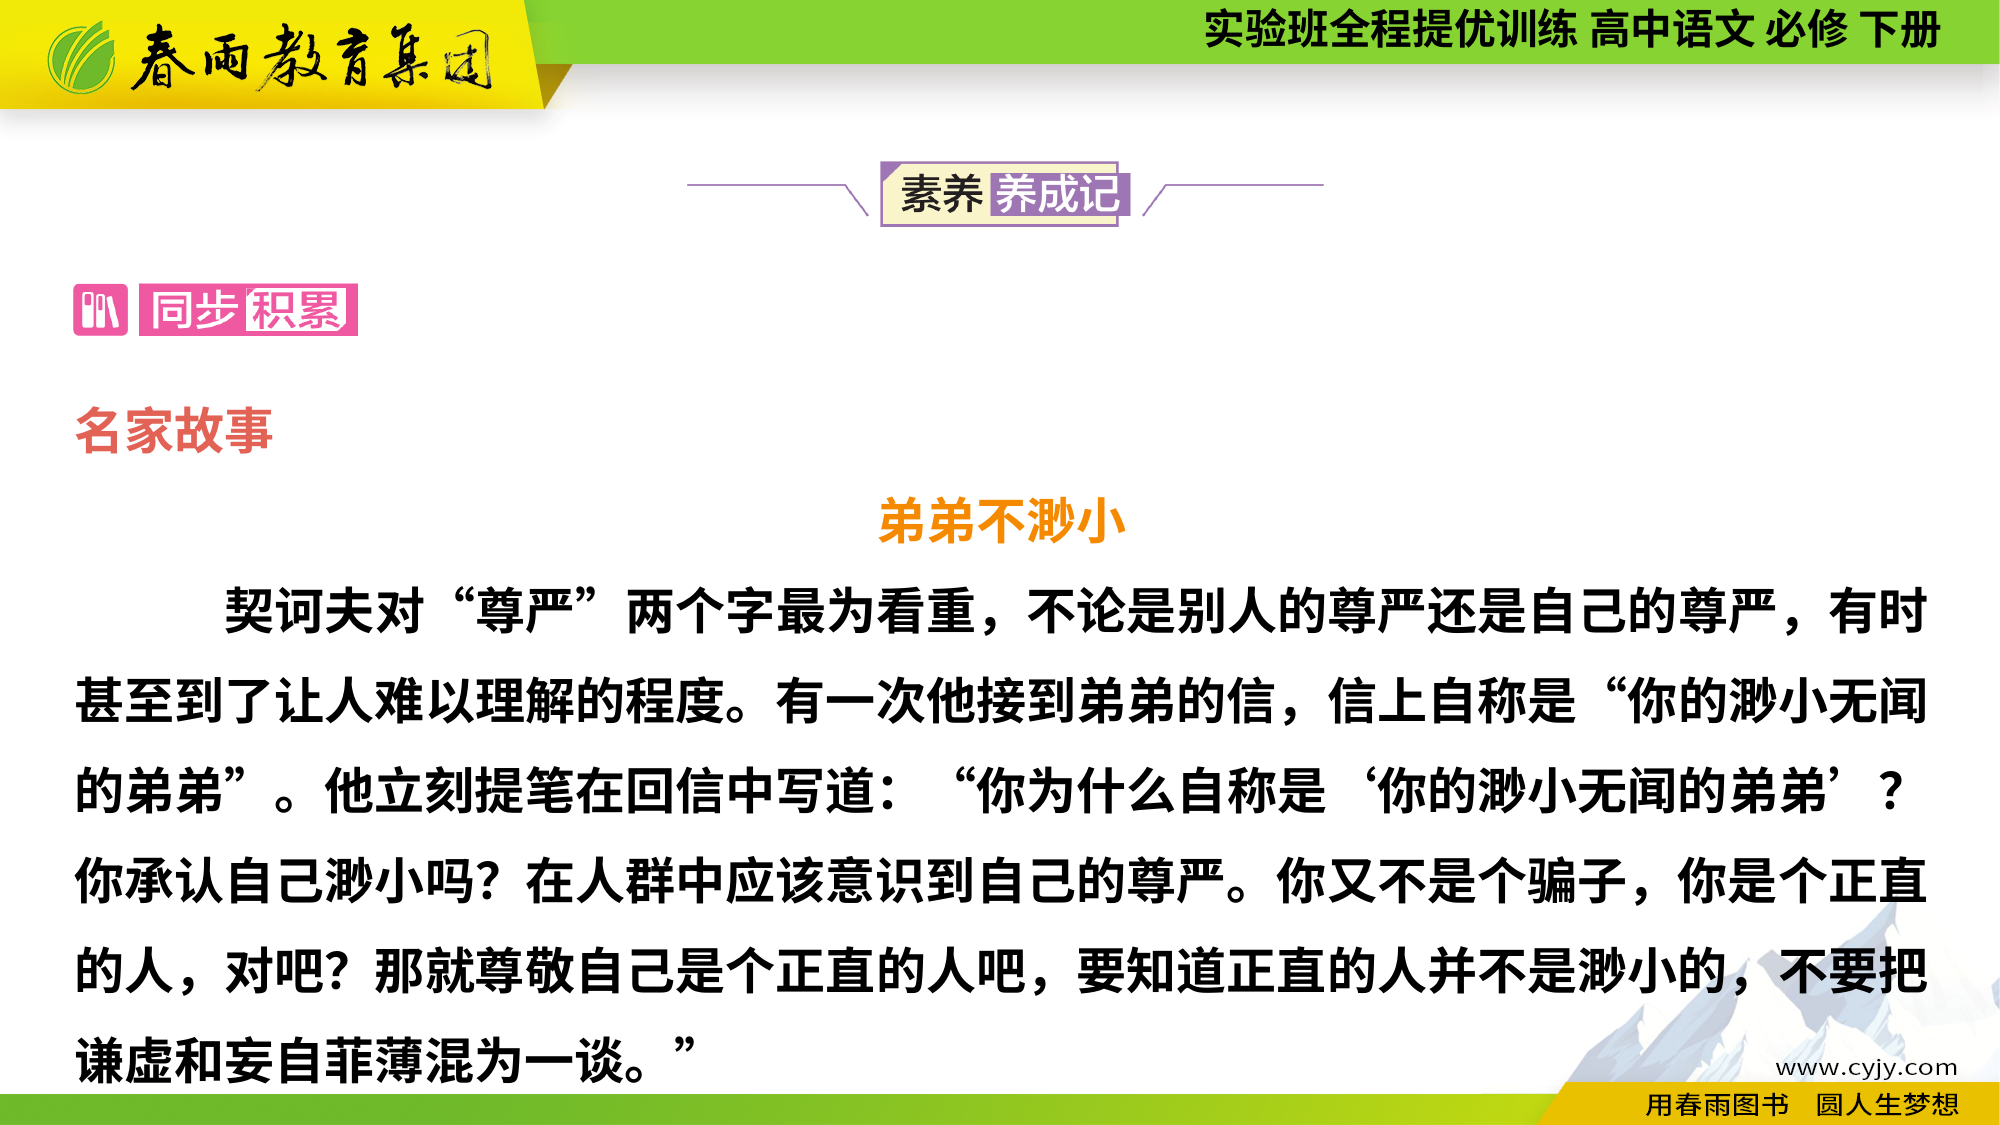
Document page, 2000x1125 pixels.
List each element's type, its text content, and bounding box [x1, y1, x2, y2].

list 名家故事 弟弟不渺小 契诃夫对“尊严”两个字最为看重，不论是别人的尊严还是自己的尊严，有时甚至到了让人难以理解的程度。有一次他接到弟弟的信，信上自称是“你的渺小无闻的弟弟”。他立刻提笔在回信中写道：“你为什么自称是‘你的渺小无闻的弟弟’？你承认自己渺小吗？在人群中应该意识到自己的尊严。你又不是个骗子，你是个正直的人，对吧？那就尊敬自己是个正直的人吧，要知道正直的人并不是渺小的，不要把谦虚和妄自菲薄混为一谈。” [59, 361, 1944, 1093]
picture [0, 0, 2000, 1125]
